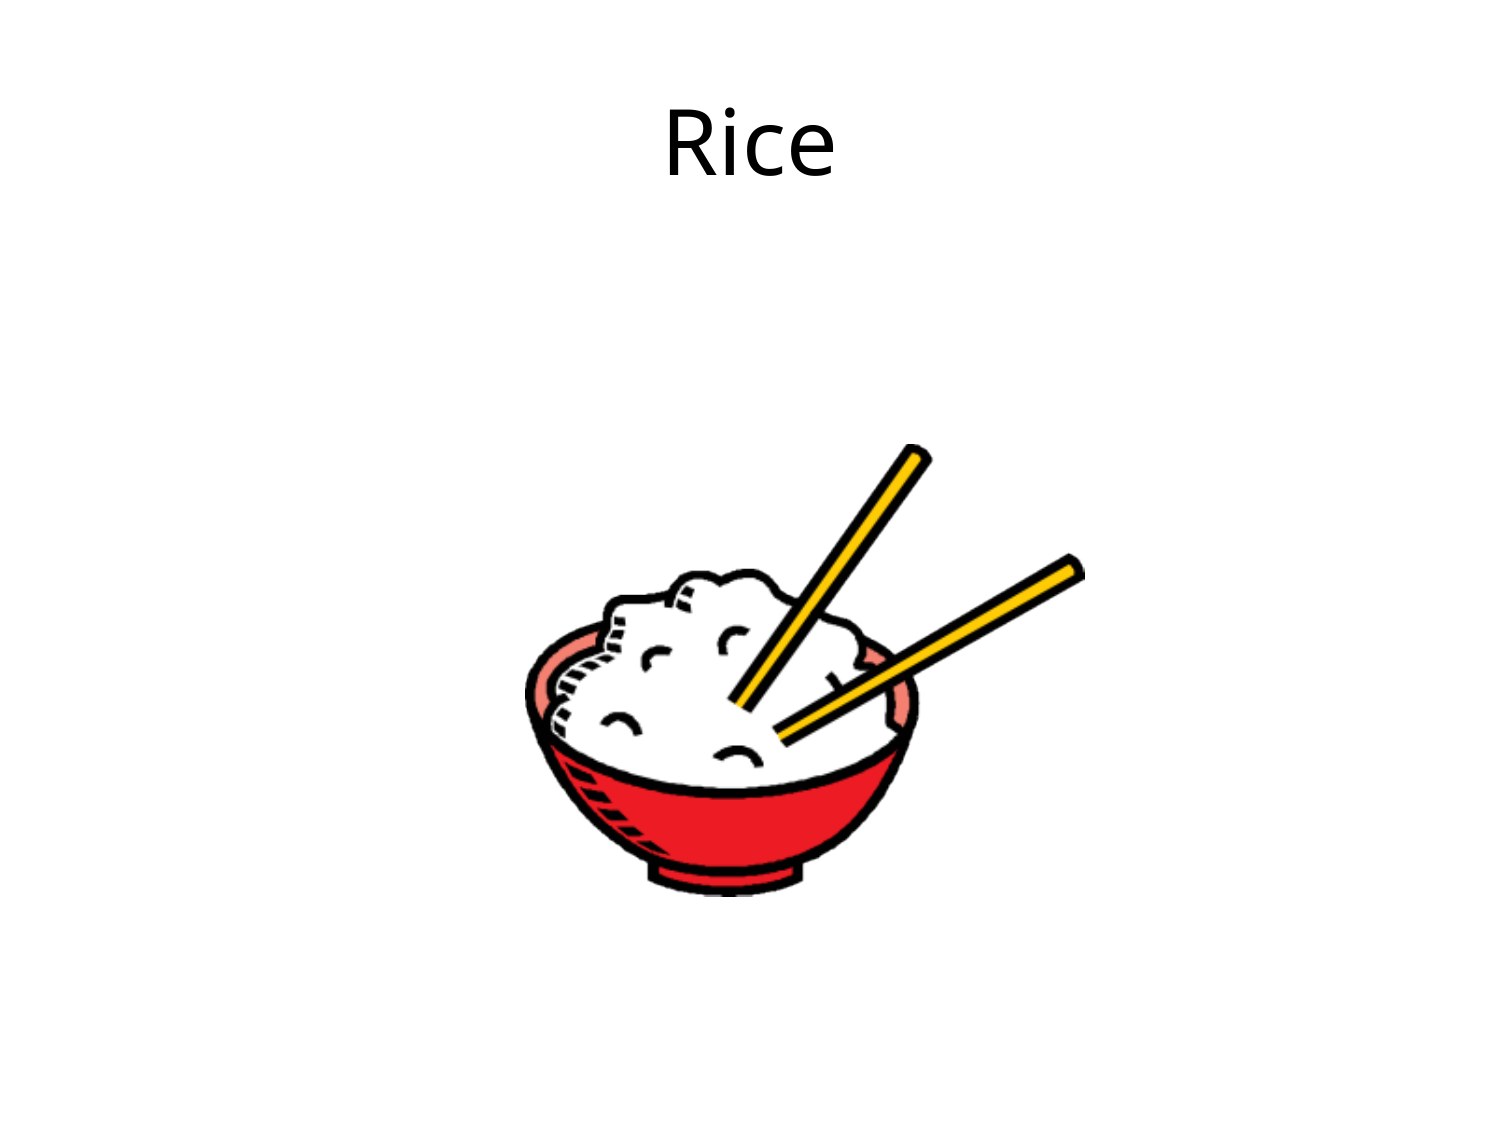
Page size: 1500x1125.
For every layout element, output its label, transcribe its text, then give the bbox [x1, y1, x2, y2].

picture [525, 444, 1085, 898]
title Rice [75, 45, 1425, 233]
